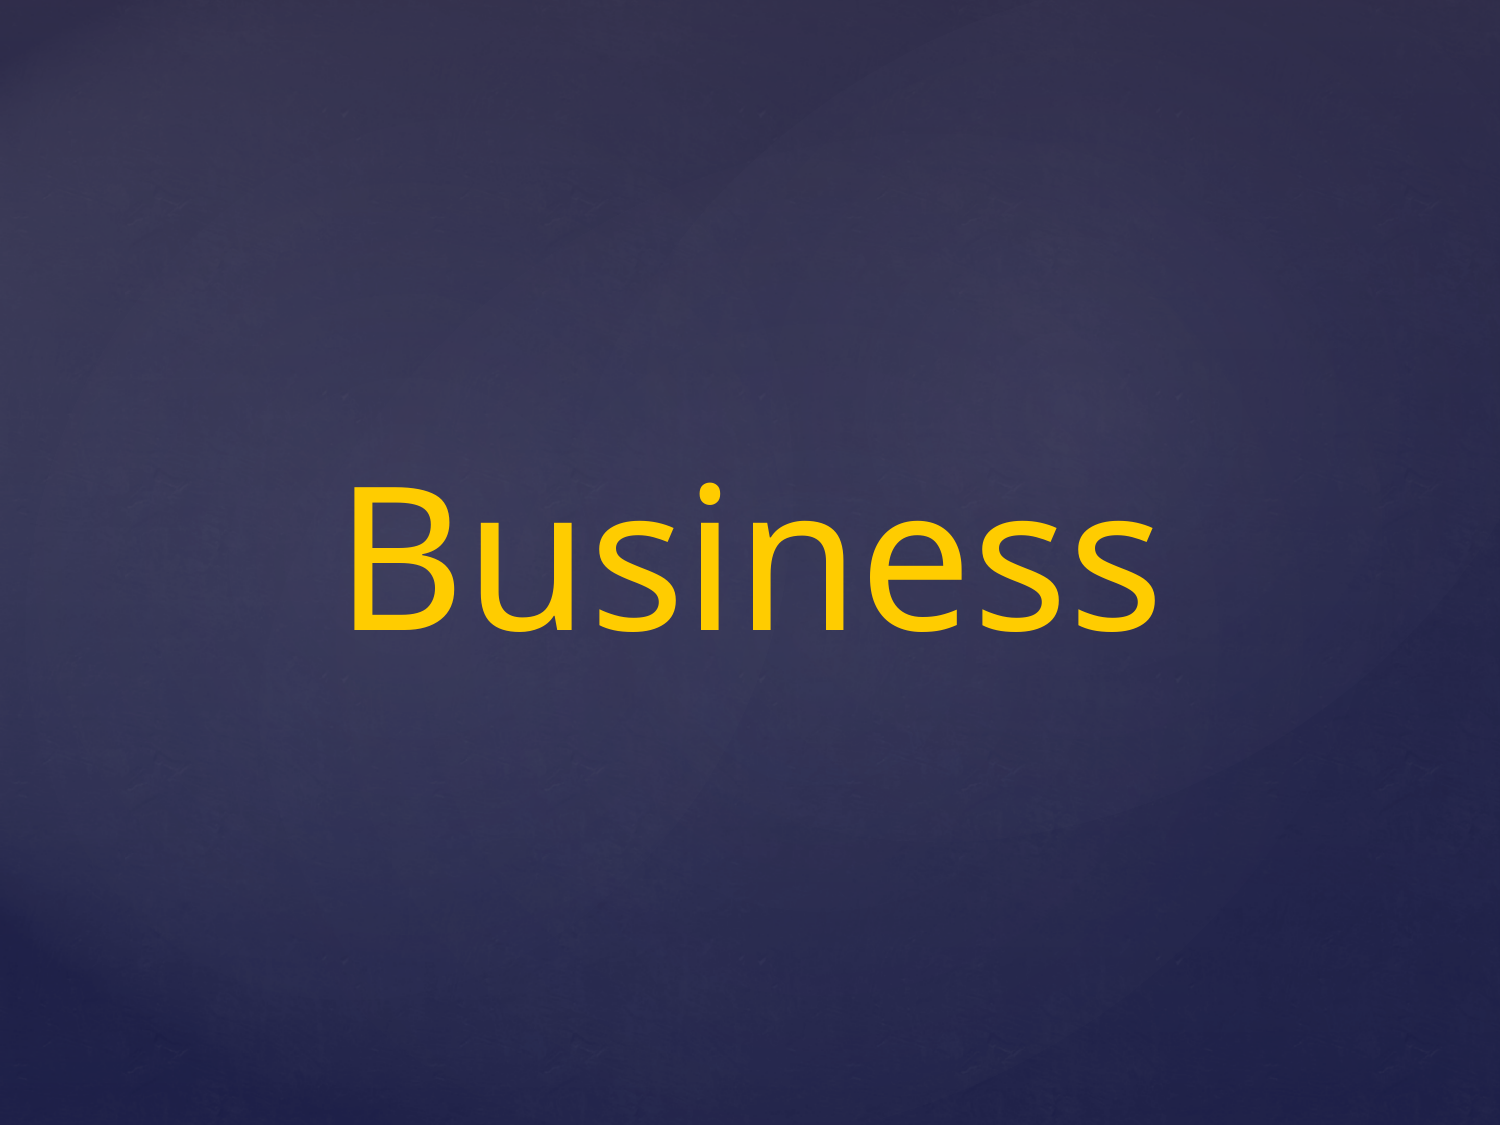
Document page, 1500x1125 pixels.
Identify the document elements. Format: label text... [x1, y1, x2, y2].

title Business [0, 324, 1500, 679]
